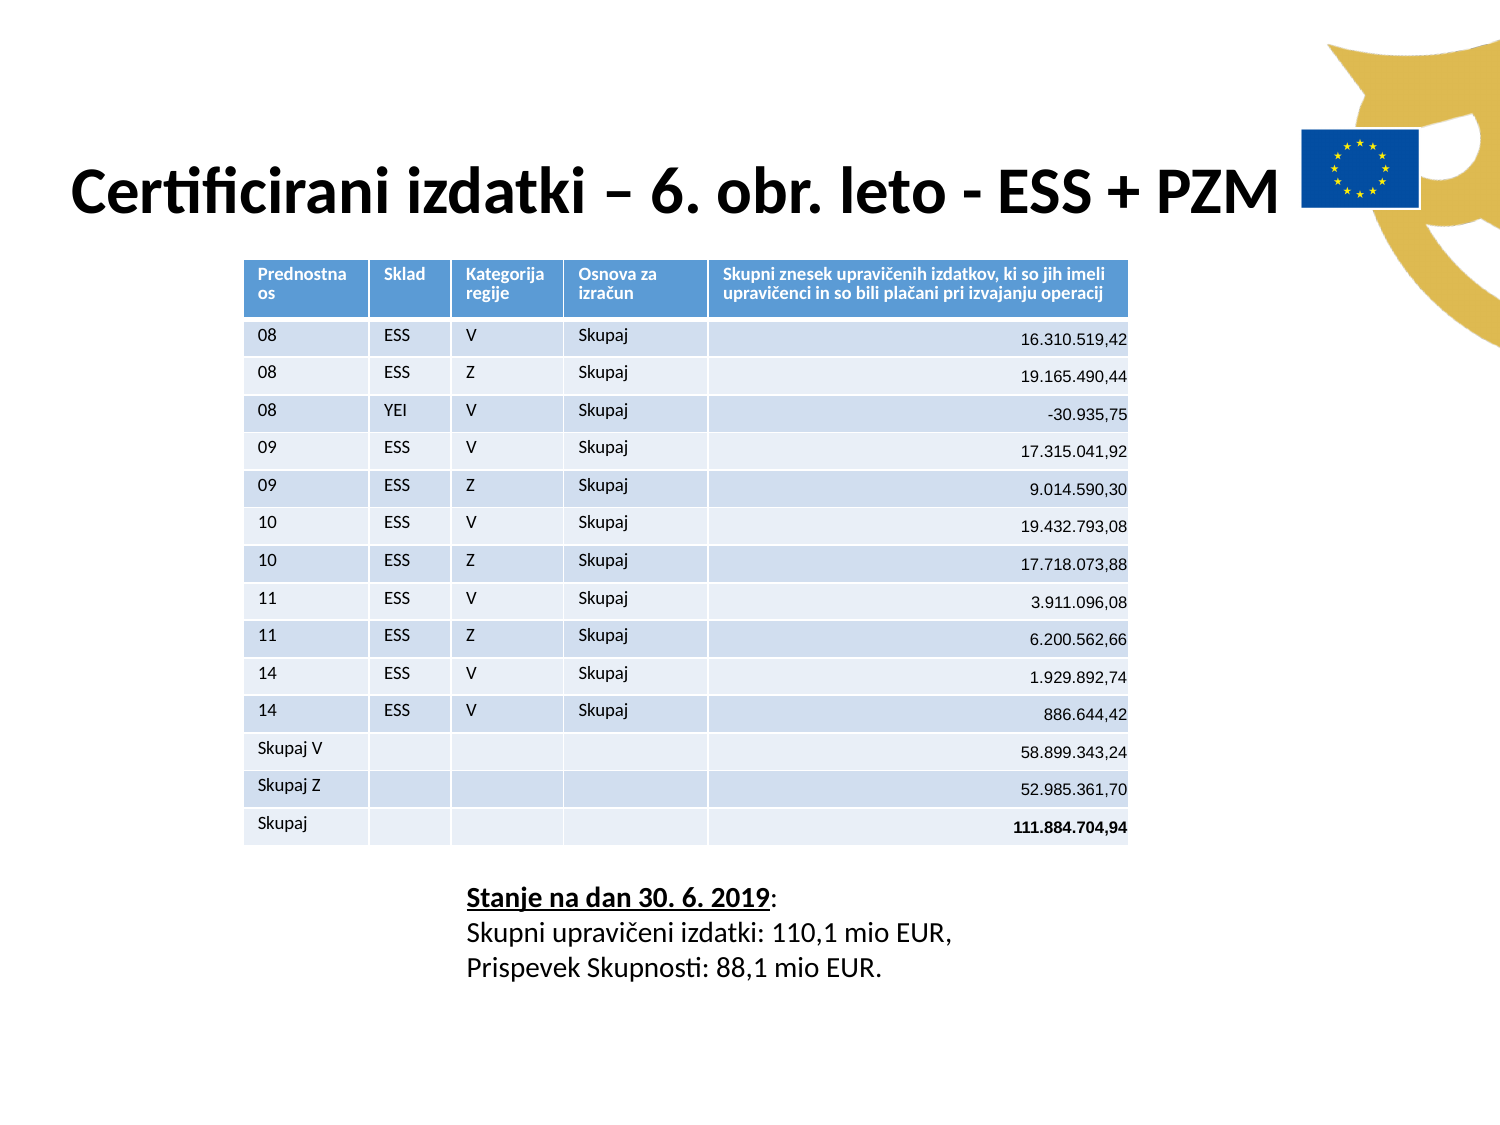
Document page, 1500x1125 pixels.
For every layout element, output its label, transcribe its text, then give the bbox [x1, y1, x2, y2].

table_cell Skupaj Z [244, 771, 368, 807]
table_cell 10 [244, 546, 368, 582]
table_cell [452, 809, 563, 845]
table_cell [564, 734, 707, 770]
table_cell 11 [244, 621, 368, 657]
text_box Stanje na dan 30. 6. 2019: Skupni upravičeni izdatki: 110,1 mio EUR, Prispevek Skupnosti: 88,1 mio EUR. [451, 870, 968, 1026]
table_cell Skupaj [564, 322, 707, 356]
table_cell Skupaj [564, 508, 707, 544]
table_cell ESS [370, 322, 450, 356]
table_cell Z [452, 621, 563, 657]
table_cell Z [452, 471, 563, 507]
table_cell [564, 809, 707, 845]
table_cell ESS [370, 433, 450, 469]
table_cell ESS [370, 696, 450, 732]
table_cell ESS [370, 546, 450, 582]
table_cell ESS [370, 621, 450, 657]
table_cell [564, 771, 707, 807]
table_cell 09 [244, 433, 368, 469]
table_cell V [452, 322, 563, 356]
table_cell 58.899.343,24 [709, 734, 1128, 770]
table_cell 52.985.361,70 [709, 771, 1128, 807]
table_cell 08 [244, 396, 368, 432]
table_cell V [452, 508, 563, 544]
table_cell Skupaj V [244, 734, 368, 770]
picture [1327, 0, 1500, 488]
table_header Sklad [370, 260, 450, 317]
table_cell [452, 771, 563, 807]
table_cell 1.929.892,74 [709, 659, 1128, 694]
table_header Prednostna os [244, 260, 368, 317]
table_cell V [452, 584, 563, 619]
table_header Kategorija regije [452, 260, 563, 317]
table_cell Skupaj [564, 546, 707, 582]
table_cell [370, 771, 450, 807]
table_cell -30.935,75 [709, 396, 1128, 432]
table_cell Skupaj [564, 396, 707, 432]
table_cell YEI [370, 396, 450, 432]
table_cell V [452, 433, 563, 469]
table_cell 09 [244, 471, 368, 507]
table_cell V [452, 659, 563, 694]
table_cell Z [452, 546, 563, 582]
table_cell V [452, 696, 563, 732]
table_cell 08 [244, 322, 368, 356]
table_header Skupni znesek upravičenih izdatkov, ki so jih imeli upravičenci in so bili plačani pri izvajanju operacij [709, 260, 1128, 317]
table_cell 11 [244, 584, 368, 619]
table_cell Skupaj [564, 471, 707, 507]
table_cell ESS [370, 471, 450, 507]
table_cell 19.165.490,44 [709, 358, 1128, 394]
table_cell 17.718.073,88 [709, 546, 1128, 582]
table_cell Skupaj [564, 433, 707, 469]
table_cell 111.884.704,94 [709, 809, 1128, 845]
table_cell 14 [244, 659, 368, 694]
table_cell 6.200.562,66 [709, 621, 1128, 657]
table_cell 17.315.041,92 [709, 433, 1128, 469]
table_cell 14 [244, 696, 368, 732]
table_cell 3.911.096,08 [709, 584, 1128, 619]
table_cell Z [452, 358, 563, 394]
table_cell 10 [244, 508, 368, 544]
table_cell 08 [244, 358, 368, 394]
table_cell [370, 734, 450, 770]
table_cell Skupaj [244, 809, 368, 845]
table_cell [370, 809, 450, 845]
table_header Osnova za izračun [564, 260, 707, 317]
table_cell Skupaj [564, 696, 707, 732]
table_cell Skupaj [564, 584, 707, 619]
table_cell ESS [370, 358, 450, 394]
table_cell [452, 734, 563, 770]
table_cell 16.310.519,42 [709, 322, 1128, 356]
table_cell Skupaj [564, 659, 707, 694]
list Certificirani izdatki – 6. obr. leto - ESS + PZM [56, 102, 1364, 280]
table_cell Skupaj [564, 621, 707, 657]
table_cell Skupaj [564, 358, 707, 394]
table_cell V [452, 396, 563, 432]
table_cell 886.644,42 [709, 696, 1128, 732]
table_cell 19.432.793,08 [709, 508, 1128, 544]
table_cell 9.014.590,30 [709, 471, 1128, 507]
table_cell ESS [370, 508, 450, 544]
table_cell ESS [370, 659, 450, 694]
table_cell ESS [370, 584, 450, 619]
